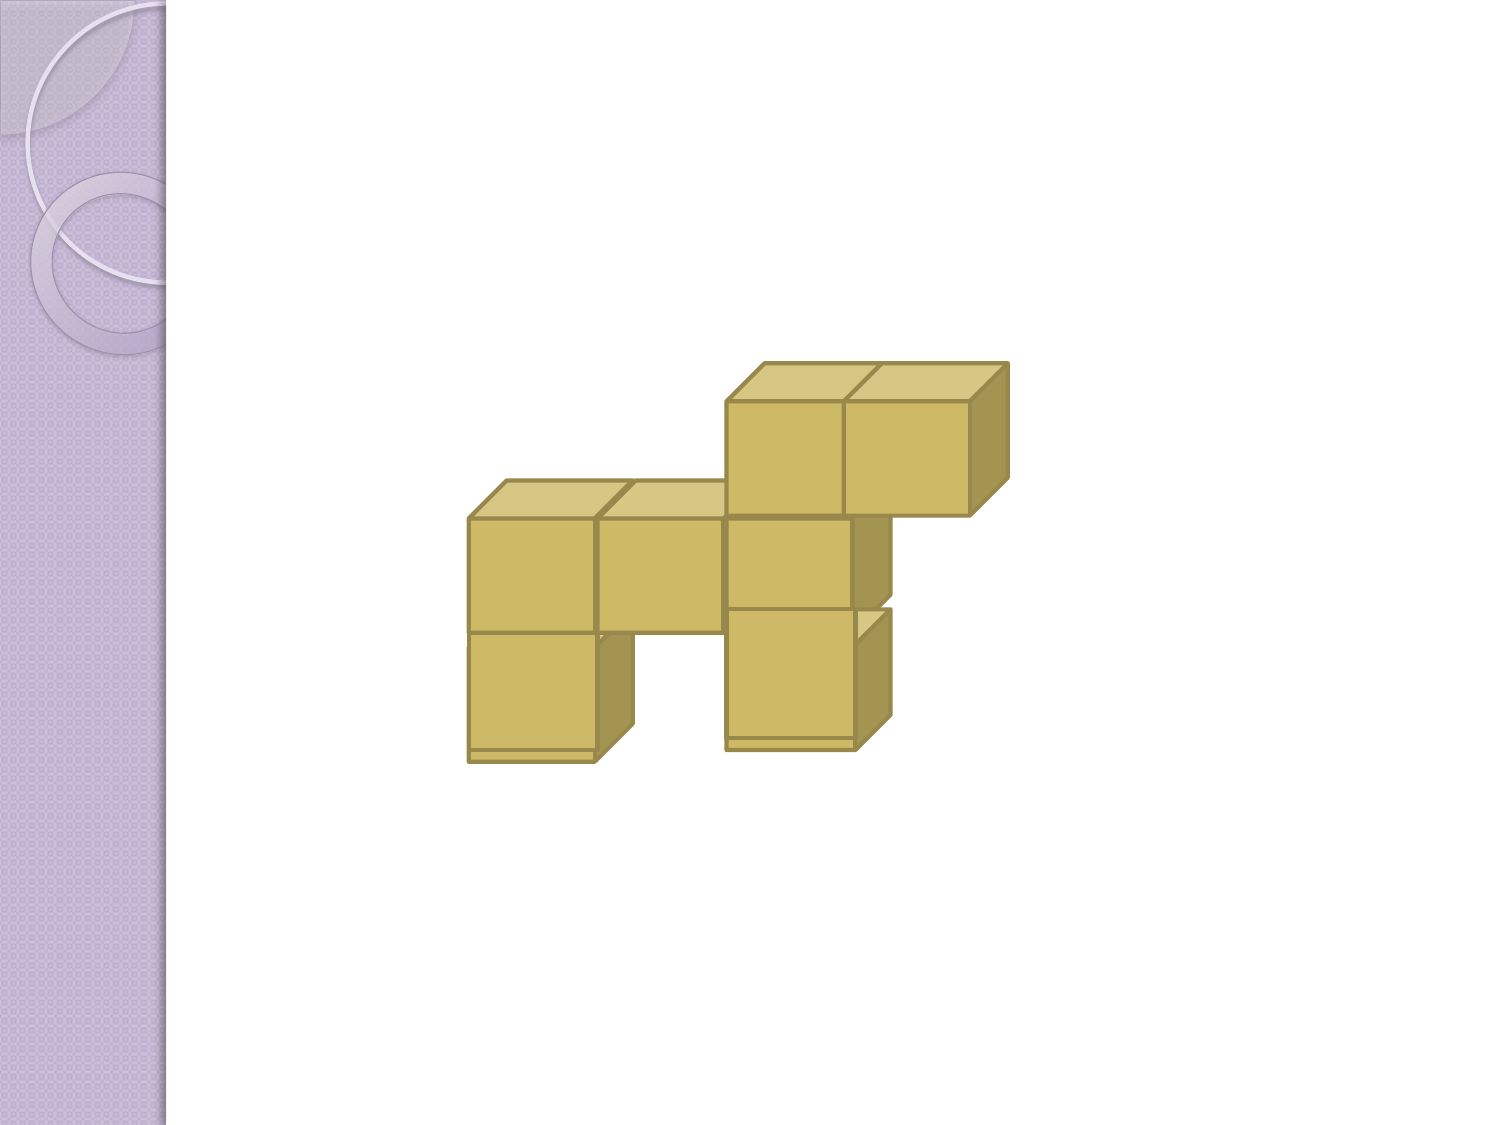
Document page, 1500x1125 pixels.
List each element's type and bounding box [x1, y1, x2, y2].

text_box [724, 518, 856, 607]
text_box [466, 478, 634, 634]
text_box [724, 607, 858, 740]
text_box [466, 635, 635, 764]
text_box [875, 518, 893, 607]
text_box [467, 631, 600, 752]
text_box [595, 478, 724, 635]
text_box [724, 361, 880, 518]
text_box [724, 607, 893, 753]
text_box [841, 361, 1010, 518]
